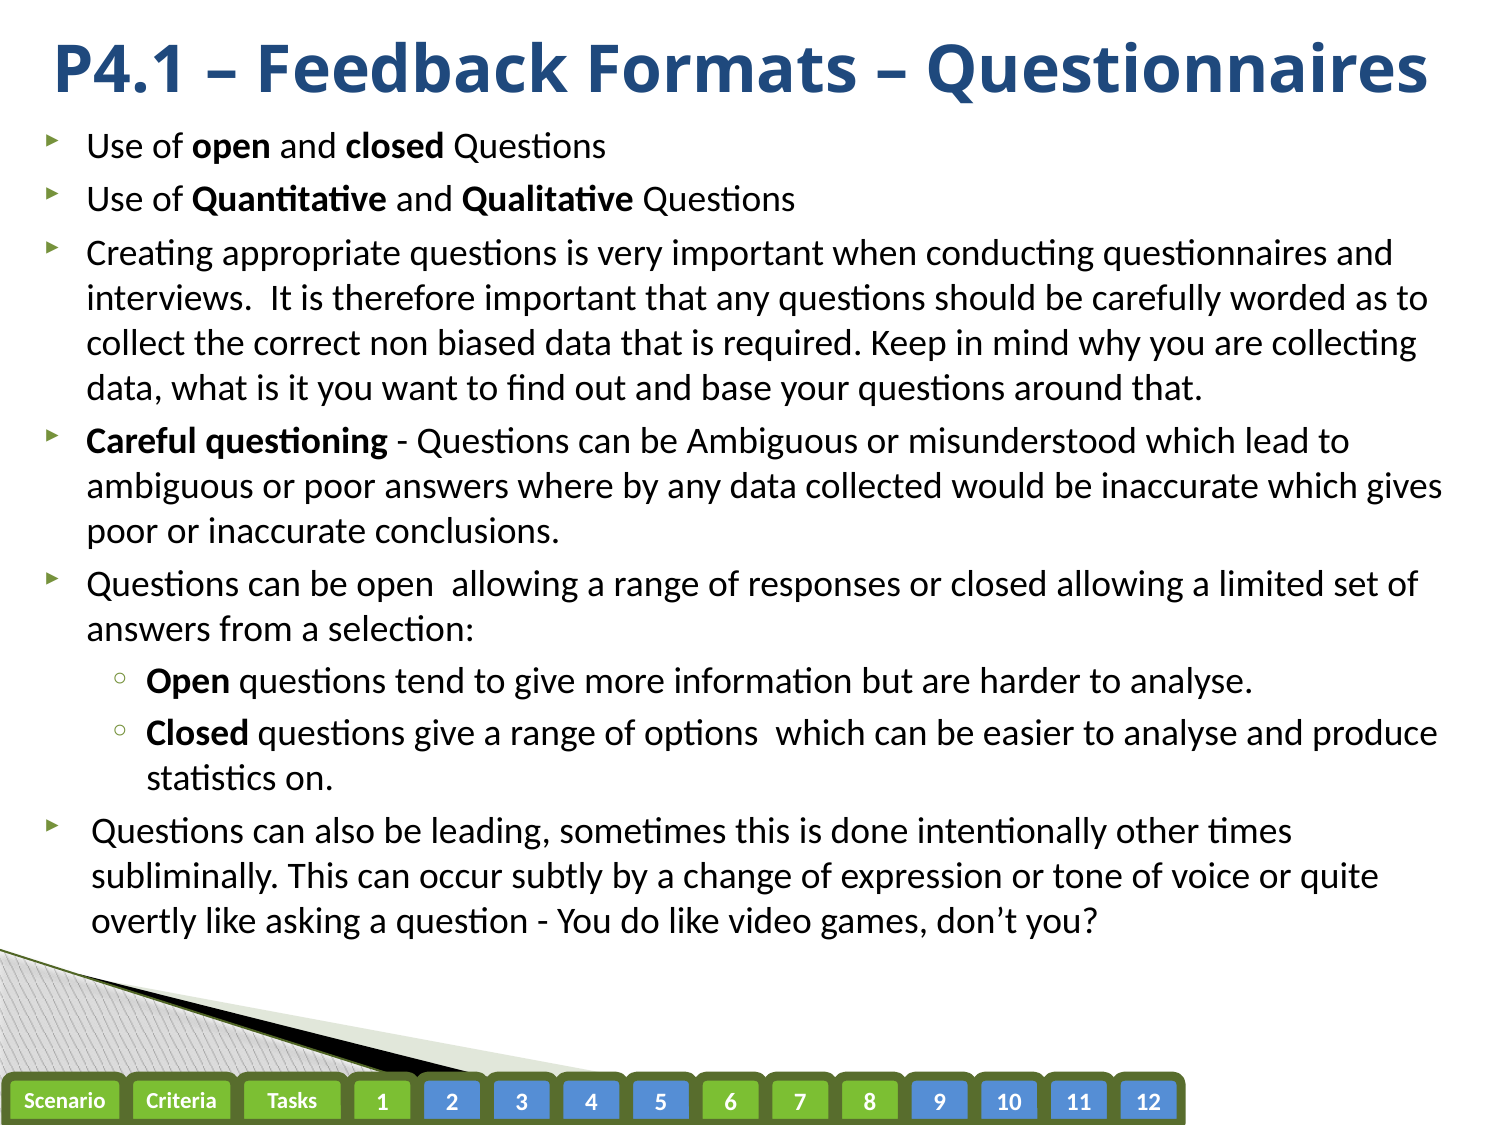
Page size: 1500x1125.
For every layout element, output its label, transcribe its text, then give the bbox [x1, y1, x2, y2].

text_box P4.1 – Feedback Formats – Questionnaires [37, 19, 1471, 114]
list Use of open and closed Questions Use of Quantitative and Qualitative Questions Creating appropriate questions is very important when conducting questionnaires and interviews. It is therefore important that any questions should be carefully worded as to collect the correct non biased data that is required. Keep in mind why you are collecting data, what is it you want to find out and base your questions around that. Careful questioning - Questions can be Ambiguous or misunderstood which lead to ambiguous or poor answers where by any data collected would be inaccurate which gives poor or inaccurate conclusions. Questions can be open allowing a range of responses or closed allowing a limited set of answers from a selection: Open questions tend to give more information but are harder to analyse. Closed questions give a range of options which can be easier to analyse and produce statistics on. Questions can also be leading, sometimes this is done intentionally other times subliminally. This can occur subtly by a change of expression or tone of voice or quite overtly like asking a question - You do like video games, don’t you? [29, 113, 1459, 1047]
